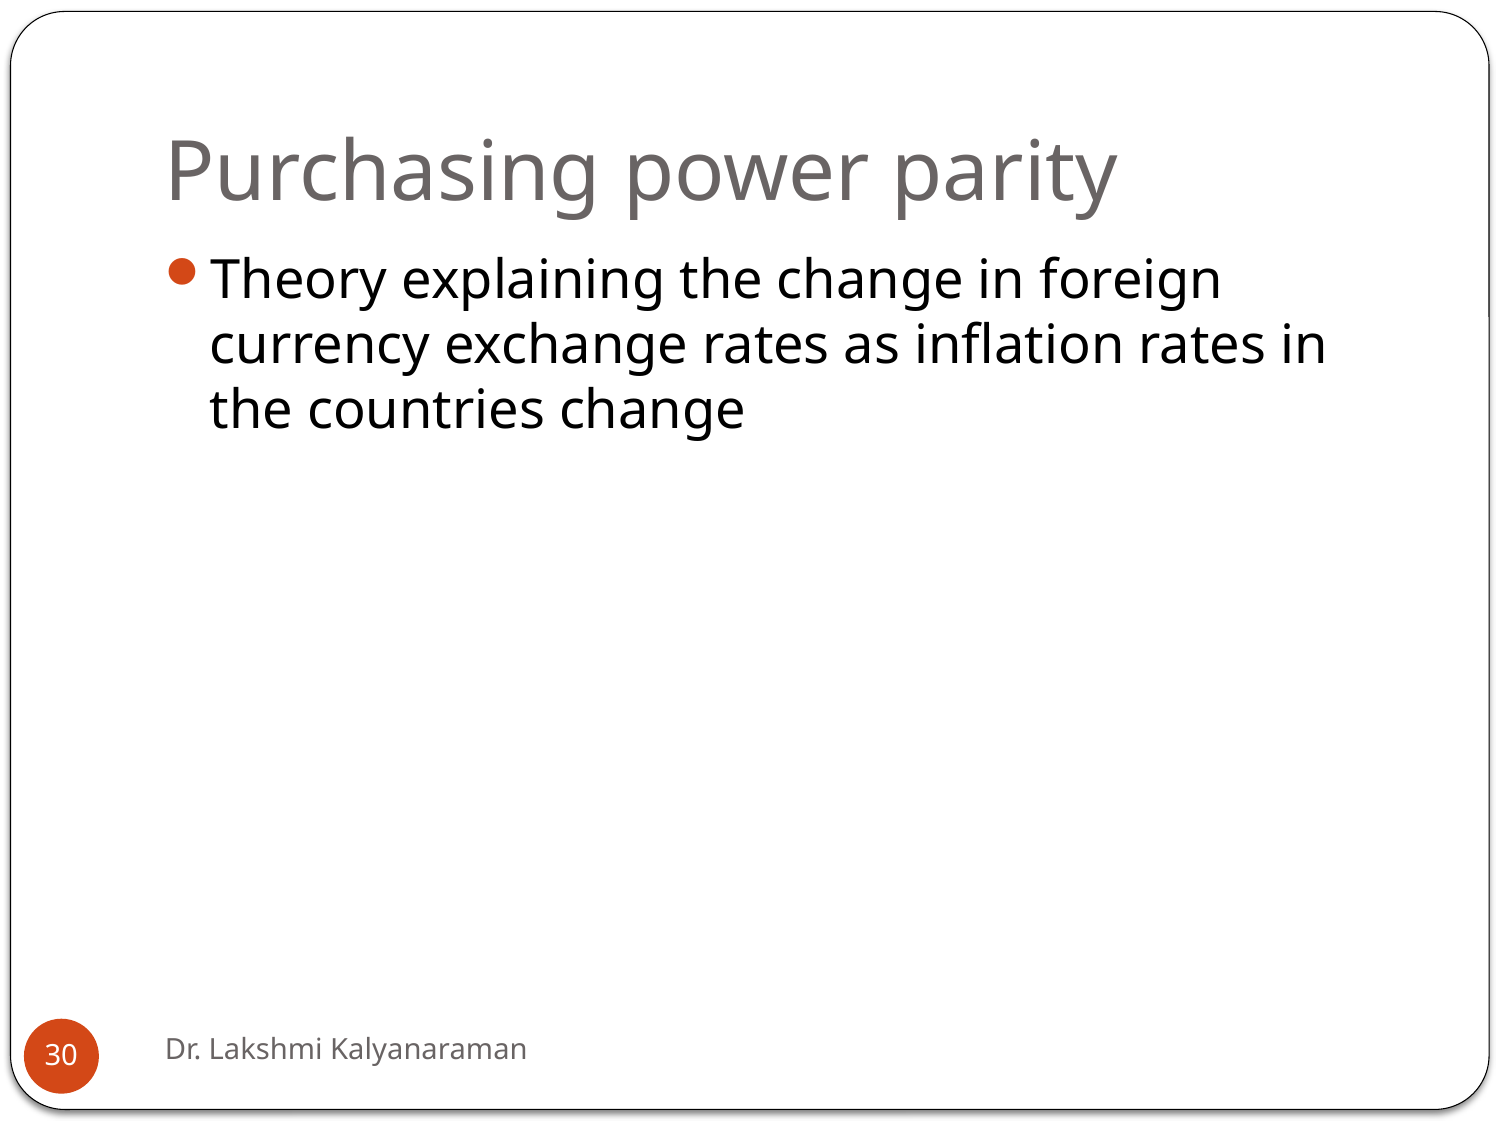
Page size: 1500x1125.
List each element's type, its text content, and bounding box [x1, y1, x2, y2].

slide_number 30 [23, 1018, 99, 1094]
list Theory explaining the change in foreign currency exchange rates as inflation rates in the countries change [150, 237, 1425, 988]
title Purchasing power parity [150, 45, 1425, 233]
footer Dr. Lakshmi Kalyanaraman [150, 1012, 800, 1088]
